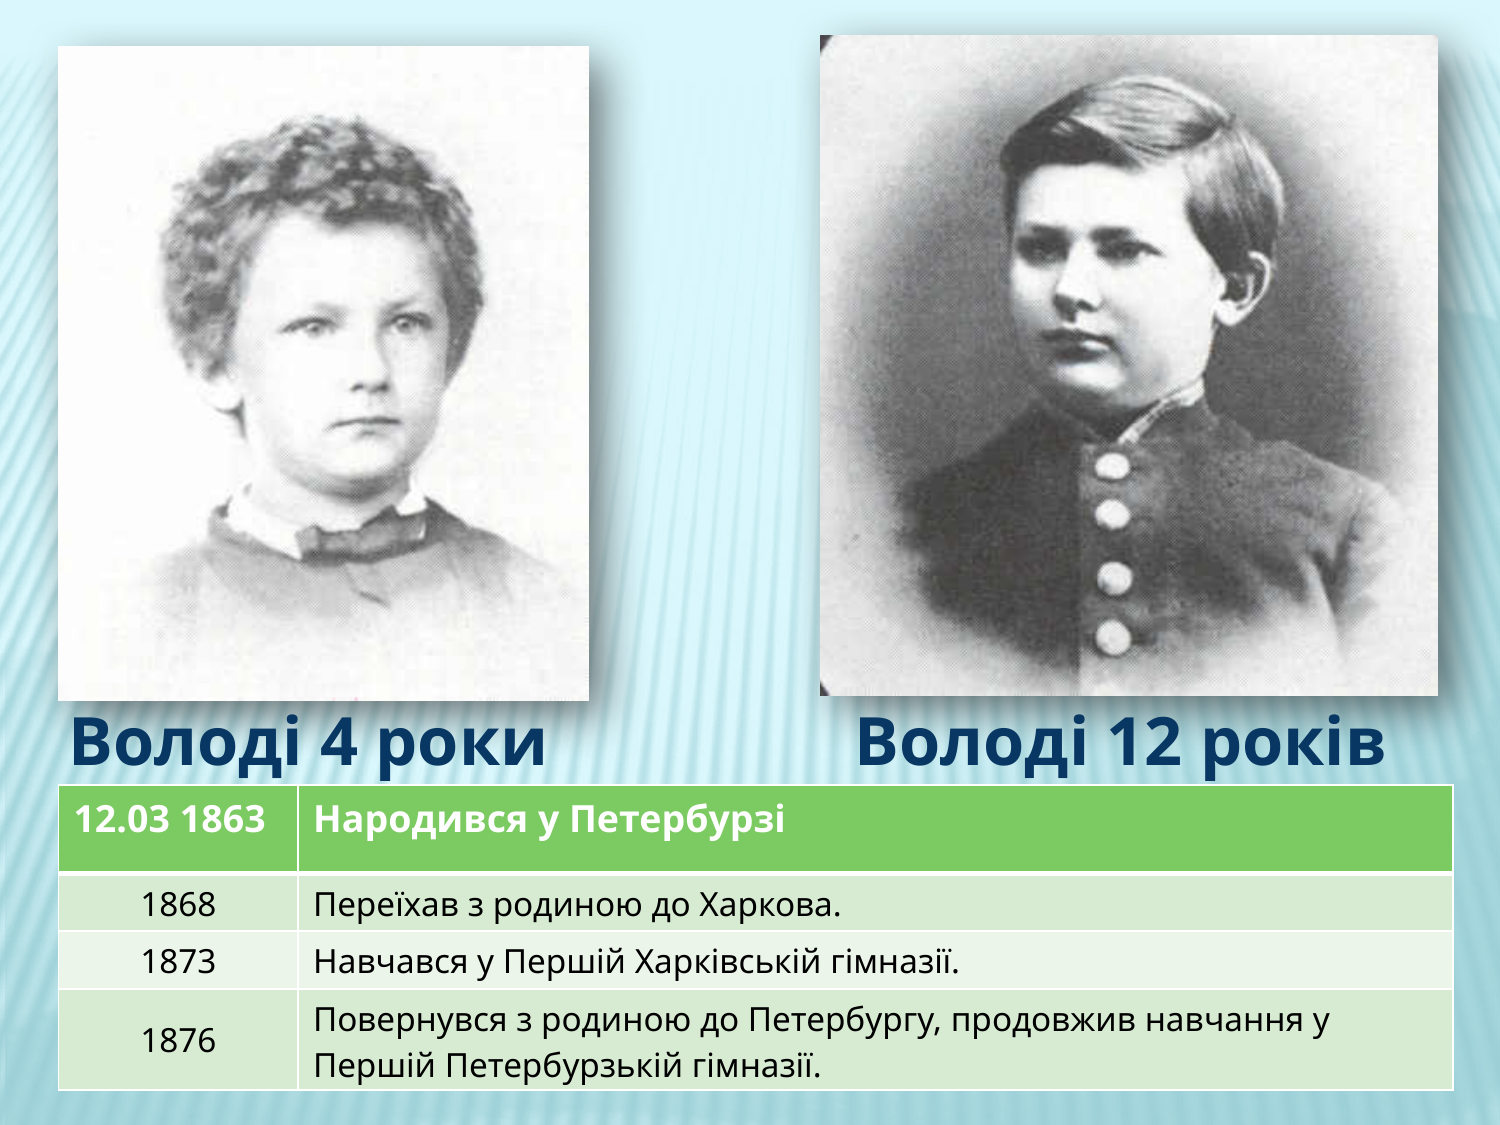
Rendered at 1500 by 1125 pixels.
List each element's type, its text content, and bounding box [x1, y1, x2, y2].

table_cell 1868 [59, 876, 297, 930]
table_cell Повернувся з родиною до Петербургу, продовжив навчання у Першiй Петербурзькiй гiмназiї. [299, 990, 1452, 1089]
text_box Володі 12 років [840, 713, 1403, 784]
picture [58, 46, 589, 702]
picture [819, 34, 1438, 696]
table_cell Переїхав з родиною до Харкова. [299, 876, 1452, 930]
table_cell 1876 [59, 990, 297, 1089]
table_header Народився у Петербурзi [299, 786, 1452, 871]
table_cell 1873 [59, 932, 297, 988]
table_header 12.03 1863 [59, 786, 297, 871]
text_box Володі 4 роки [53, 714, 581, 787]
table_cell Навчався у Першiй Харкiвськiй гiмназiї. [299, 932, 1452, 988]
